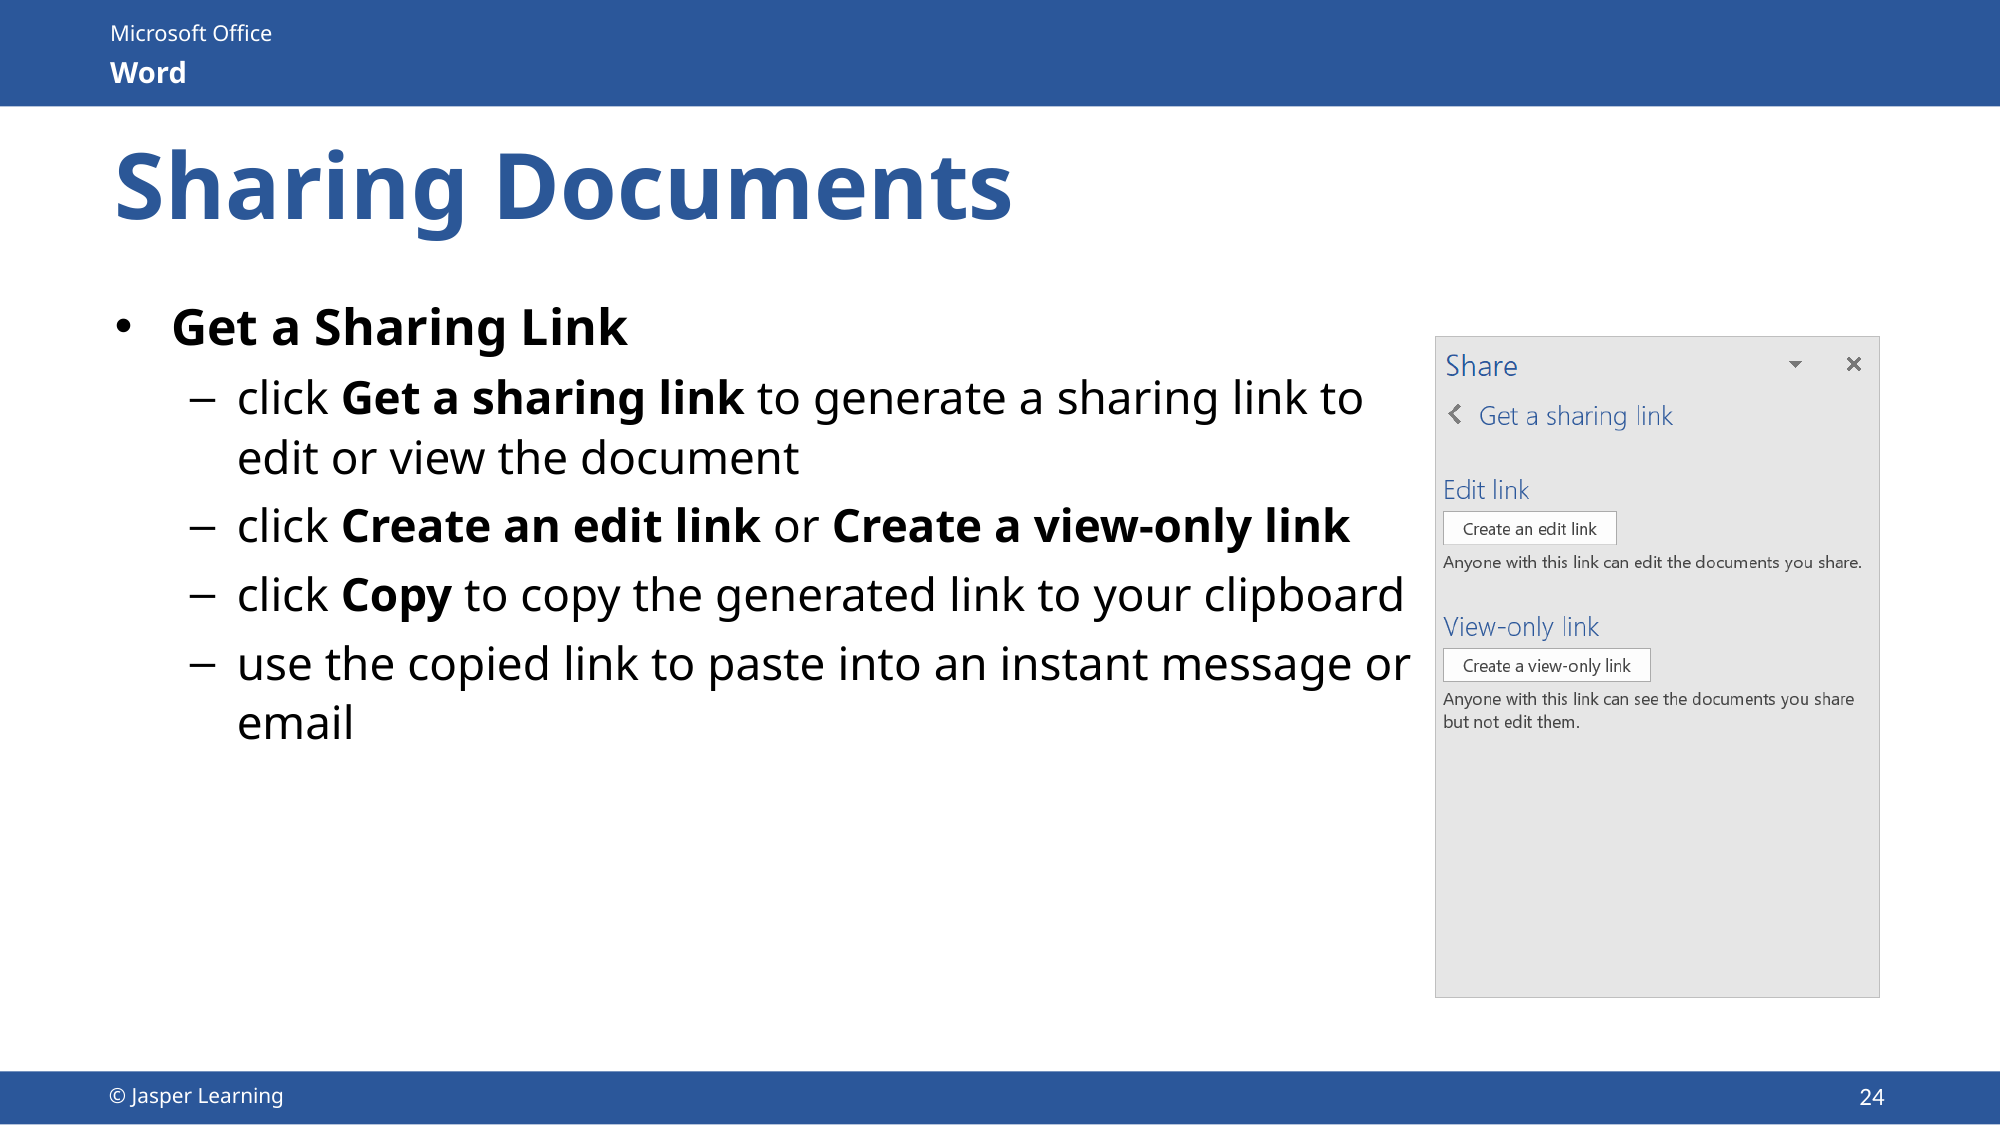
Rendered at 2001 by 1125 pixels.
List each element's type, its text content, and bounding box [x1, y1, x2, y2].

slide_number 24 [1433, 1065, 1900, 1125]
picture [1434, 336, 1880, 998]
title Sharing Documents [99, 118, 1866, 248]
list Get a Sharing Link click Get a sharing link to generate a sharing link to edit or view the document click Create an edit link or Create a view-only link click Copy to copy the generated link to your clipboard use the copied link to paste into an instant message or email [99, 283, 1434, 1026]
footer © Jasper Learning [94, 1066, 769, 1125]
